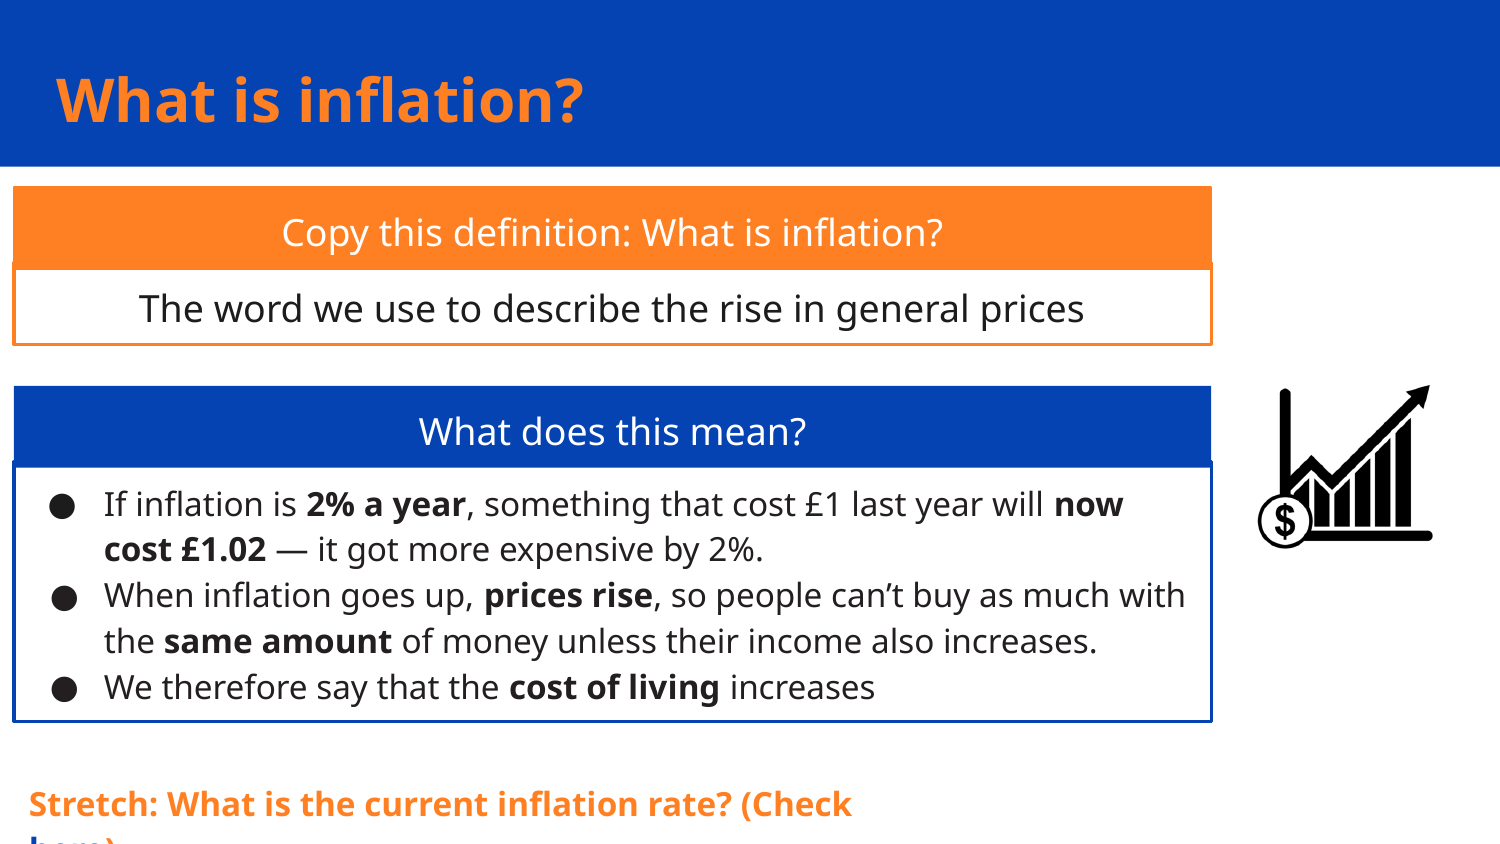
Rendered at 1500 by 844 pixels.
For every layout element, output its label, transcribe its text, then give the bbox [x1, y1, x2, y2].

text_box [13, 186, 1212, 339]
text_box What is inflation? [41, 36, 1500, 150]
picture [1249, 371, 1441, 563]
text_box Stretch: What is the current inflation rate? (Check here) [13, 761, 880, 844]
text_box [13, 385, 1212, 725]
